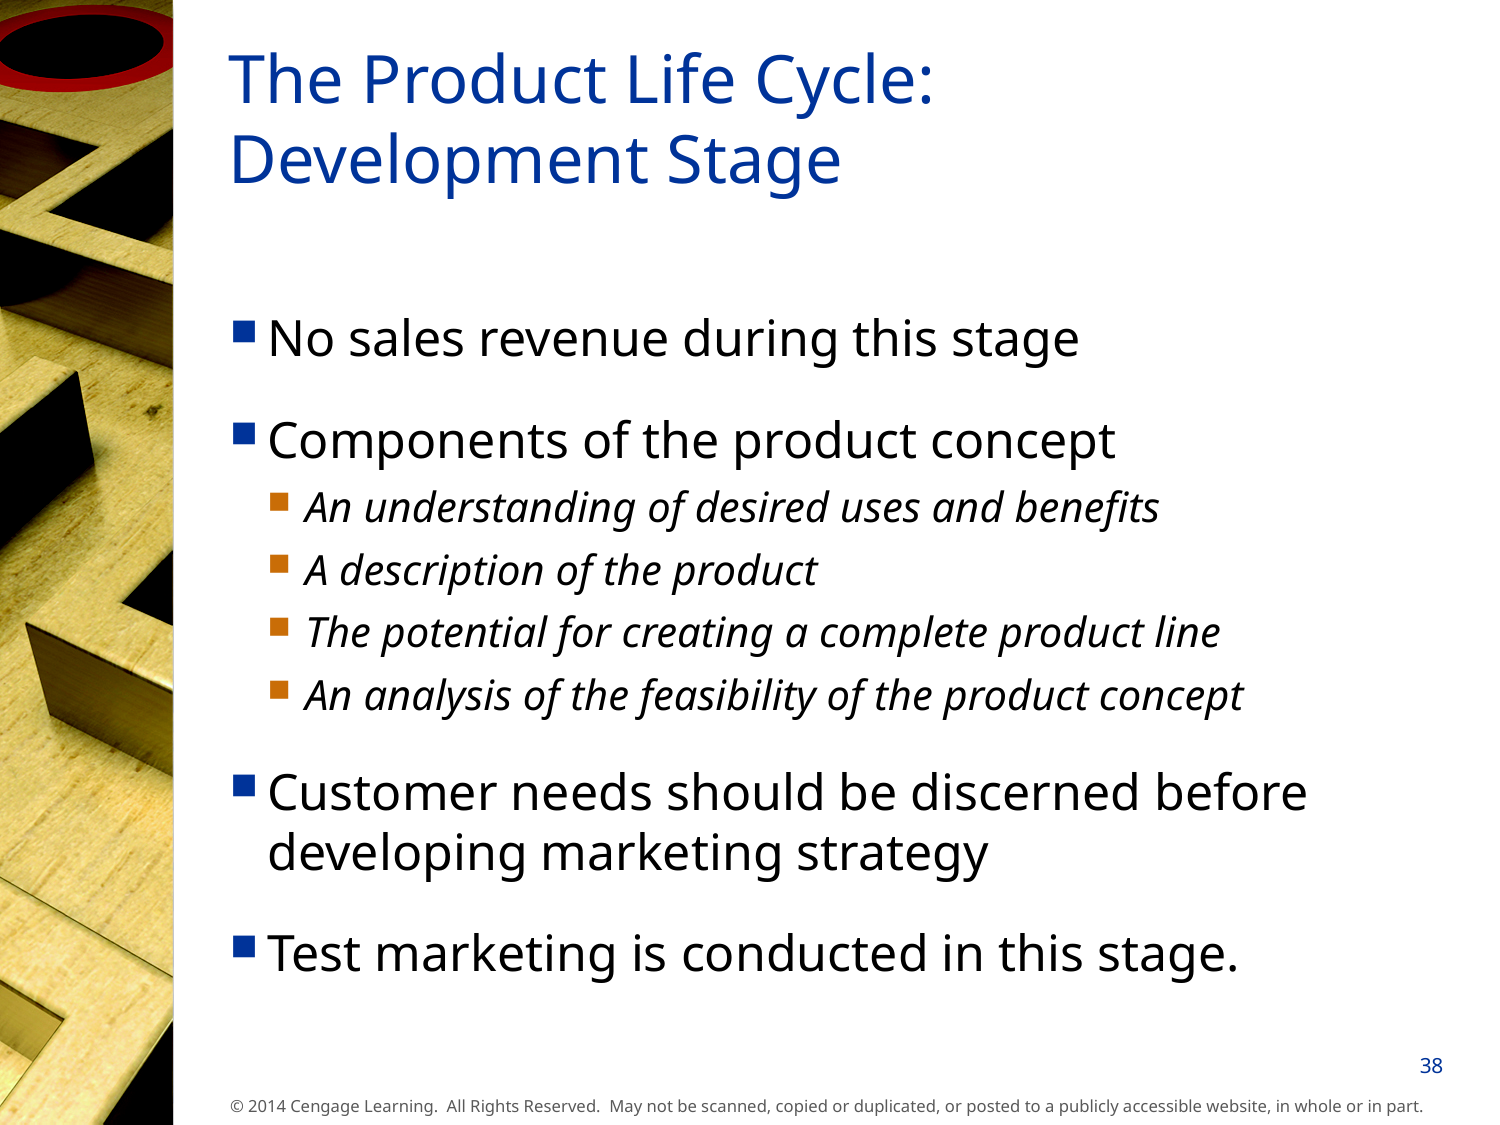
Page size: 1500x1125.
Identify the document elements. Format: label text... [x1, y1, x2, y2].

slide_number 38 [1386, 1037, 1478, 1097]
list No sales revenue during this stage Components of the product concept An understanding of desired uses and benefits A description of the product The potential for creating a complete product line An analysis of the feasibility of the product concept Customer needs should be discerned before developing marketing strategy Test marketing is conducted in this stage. [215, 212, 1478, 981]
picture [0, 0, 174, 1125]
title The Product Life Cycle: Development Stage [213, 29, 1454, 213]
